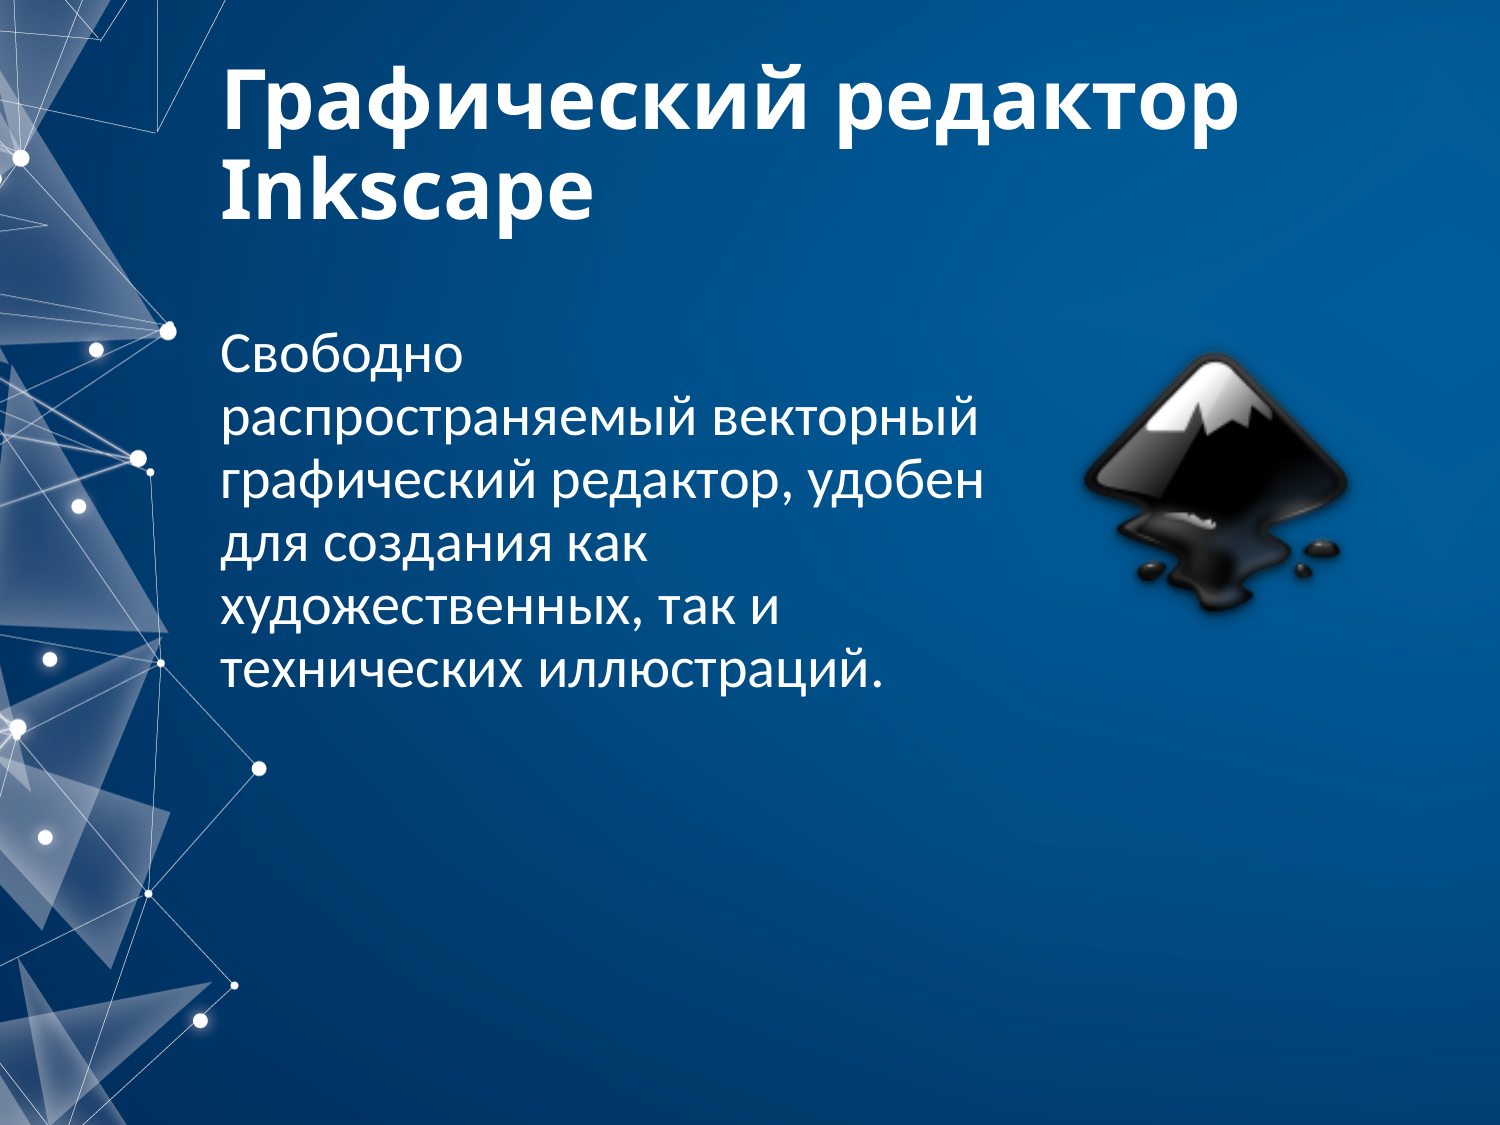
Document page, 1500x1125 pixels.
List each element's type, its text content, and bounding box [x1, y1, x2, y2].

picture [0, 0, 1500, 1125]
list Свободно распространяемый векторный графический редактор, удобен для создания как художественных, так и технических иллюстраций. [205, 314, 1012, 720]
title Графический редактор Inkscape [205, 38, 1384, 258]
